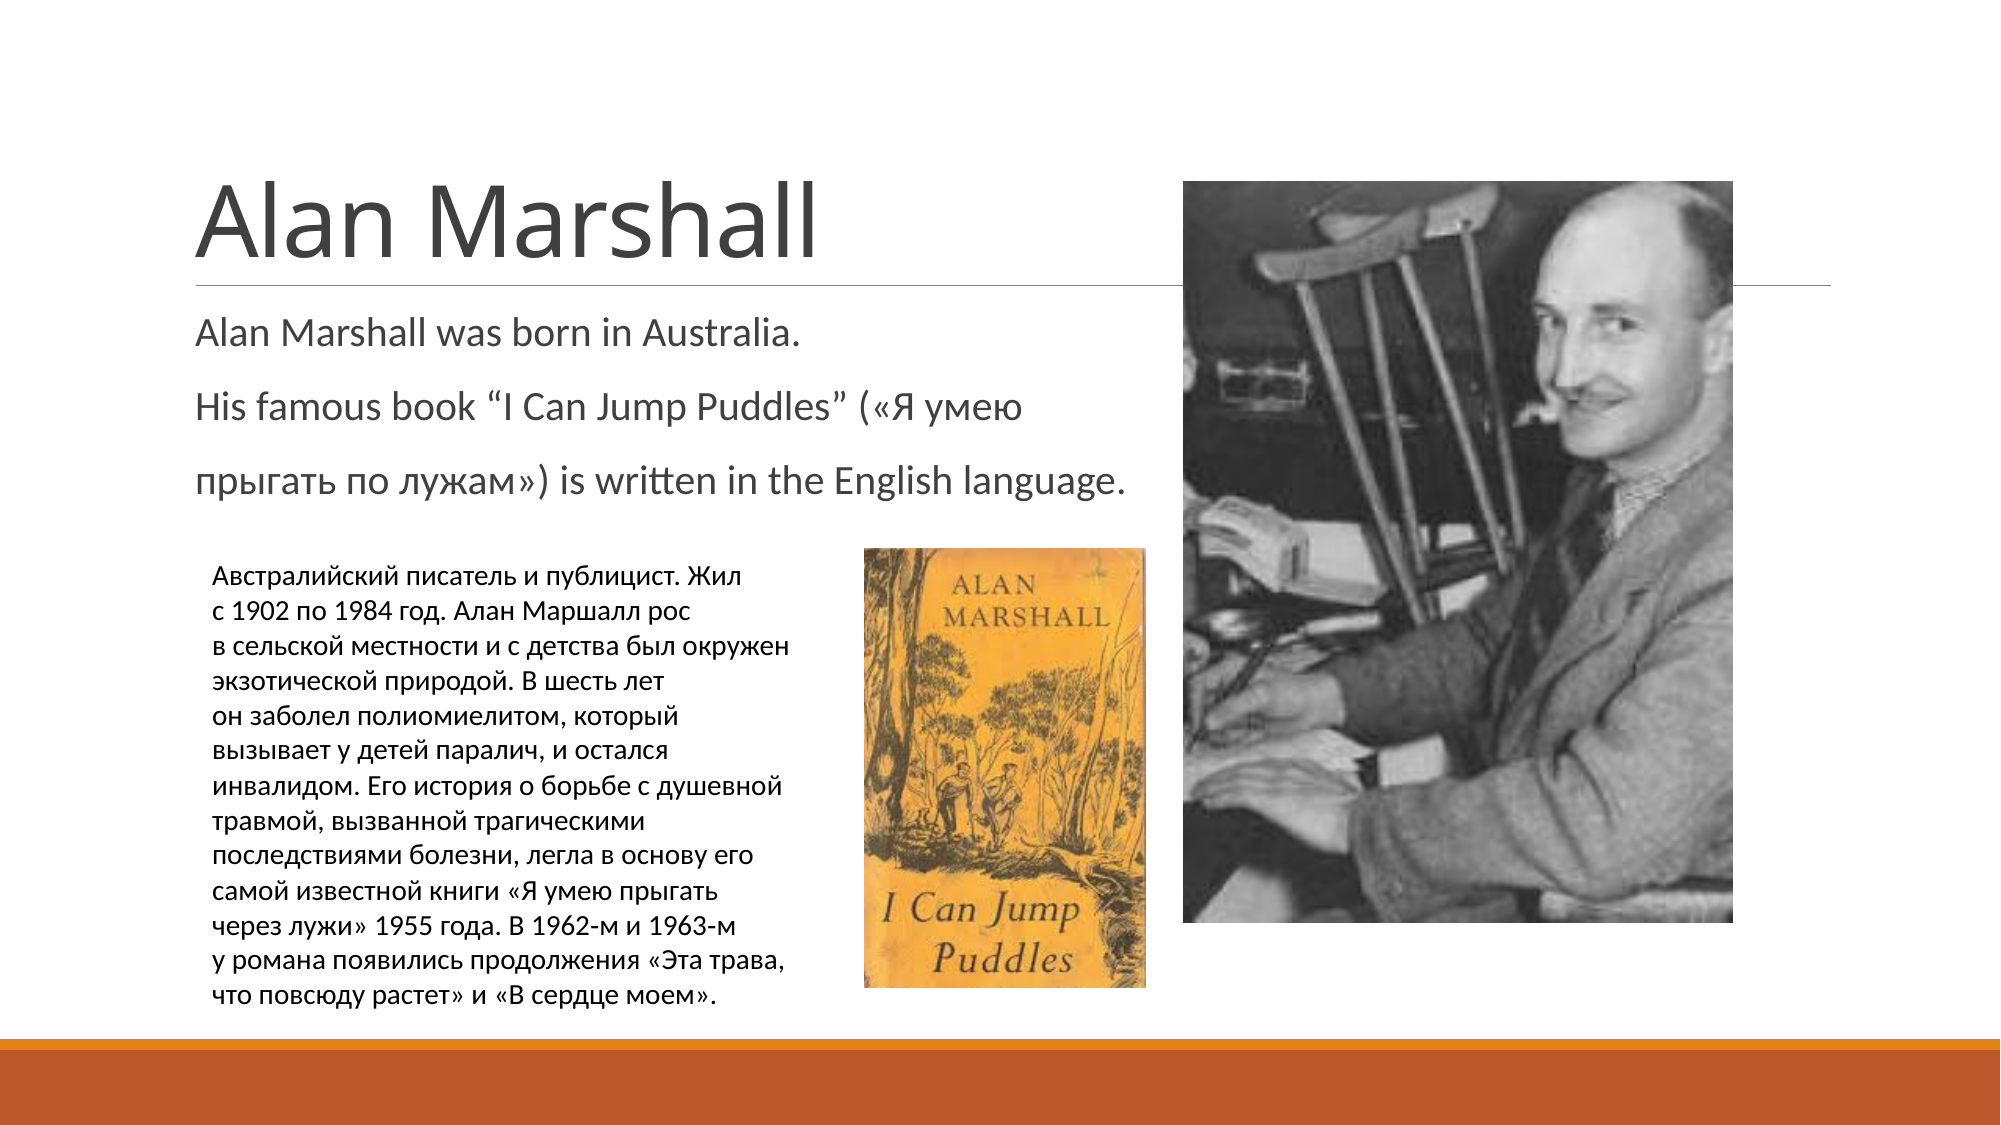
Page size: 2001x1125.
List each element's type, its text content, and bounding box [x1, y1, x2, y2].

picture [863, 548, 1147, 989]
text_box Австралийский писатель и публицист. Жил с 1902 по 1984 год. Алан Маршалл рос в сельской местности и с детства был окружен экзотической природой. В шесть лет он заболел полиомиелитом, который вызывает у детей паралич, и остался инвалидом. Его история о борьбе с душевной травмой, вызванной трагическими последствиями болезни, легла в основу его самой известной книги «Я умею прыгать через лужи» 1955 года. В 1962‑м и 1963‑м у романа появились продолжения «Эта трава, что повсюду растет» и «В сердце моем». [197, 548, 810, 1018]
picture [1183, 180, 1733, 923]
list Alan Marshall was born in Australia. His famous book “I Can Jump Puddles” («Я умею прыгать по лужам») is written in the English language. [180, 302, 1830, 963]
title Alan Marshall [180, 47, 1830, 285]
